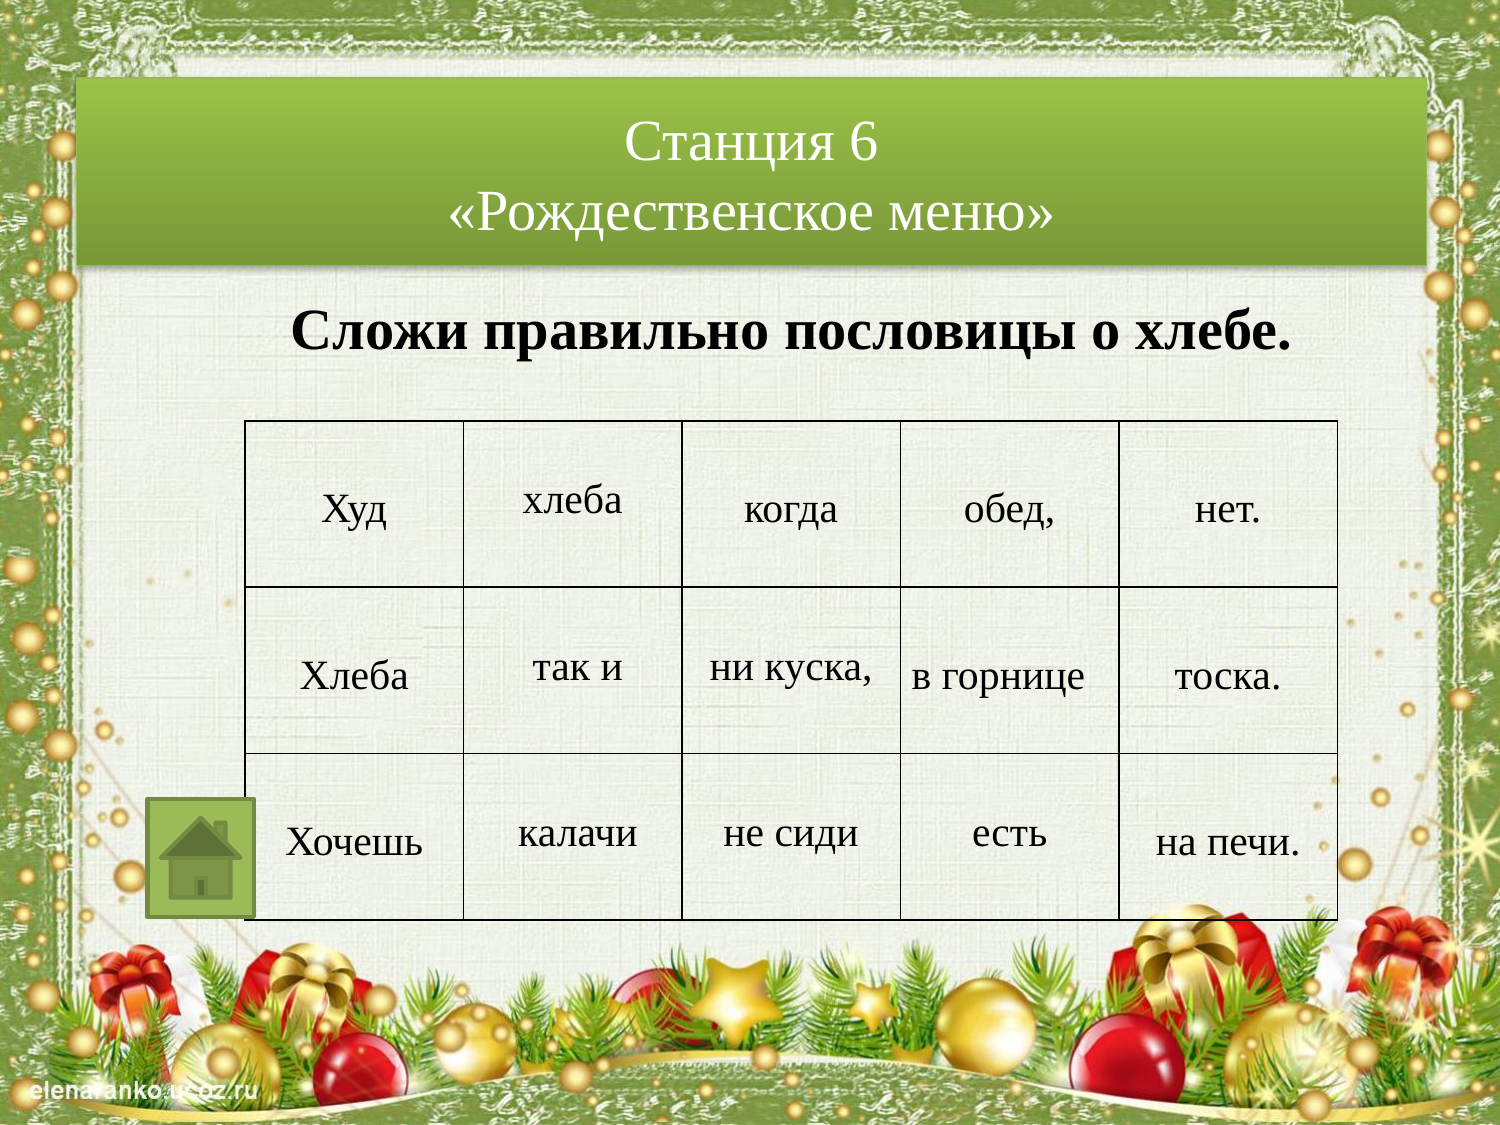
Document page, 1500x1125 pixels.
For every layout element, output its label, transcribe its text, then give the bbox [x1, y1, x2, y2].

table_cell ни куска, [683, 588, 900, 753]
table_cell калачи [464, 754, 681, 919]
table_header обед, [901, 422, 1118, 586]
table_cell не сиди [683, 754, 900, 919]
table_cell Хлеба [246, 588, 463, 753]
table_cell на печи. [1120, 754, 1337, 919]
text_box [145, 797, 256, 919]
title Станция 6 «Рождественское меню» [76, 77, 1427, 266]
table_cell так и [464, 588, 681, 753]
table_header когда [683, 422, 900, 586]
table_cell Хочешь [246, 754, 463, 919]
table_header нет. [1120, 422, 1337, 586]
table_header хлеба [464, 422, 681, 586]
text_box Сложи правильно пословицы о хлебе. [275, 283, 1307, 369]
table_cell в горнице [901, 588, 1118, 753]
table_cell есть [901, 754, 1118, 919]
table_header Худ [246, 422, 463, 586]
picture [0, 0, 1500, 1125]
table_cell тоска. [1120, 588, 1337, 753]
